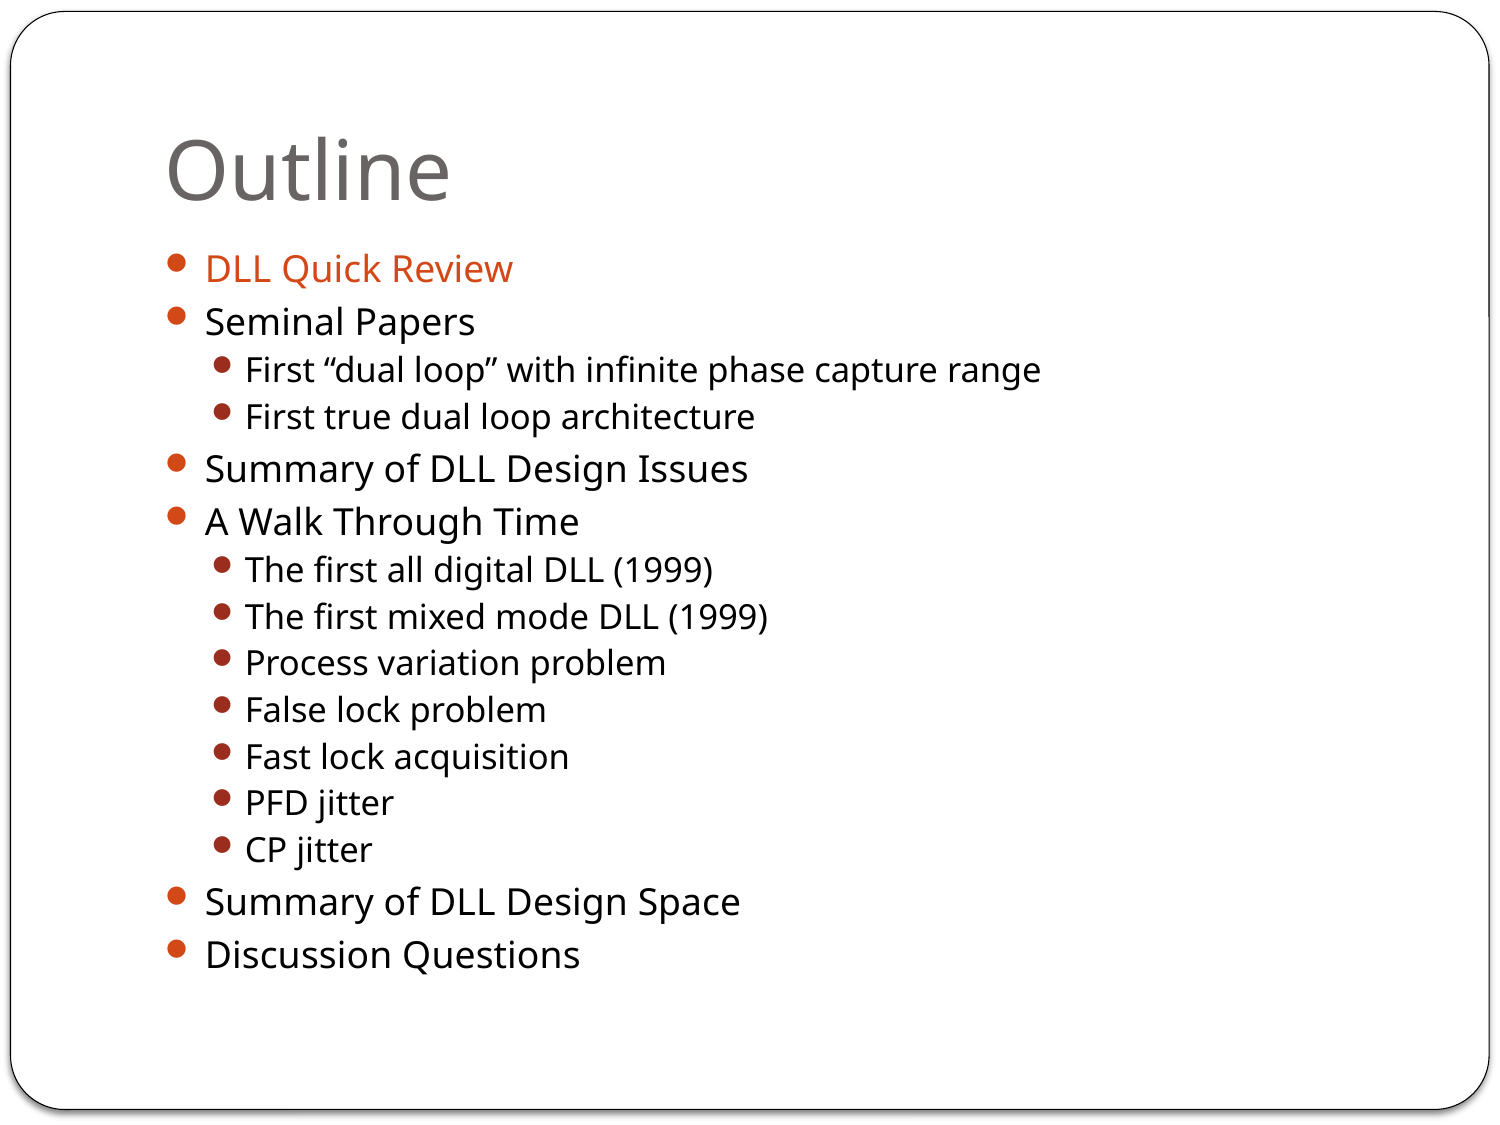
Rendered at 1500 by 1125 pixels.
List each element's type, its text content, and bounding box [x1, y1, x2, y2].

list DLL Quick Review Seminal Papers First “dual loop” with infinite phase capture range First true dual loop architecture Summary of DLL Design Issues A Walk Through Time The first all digital DLL (1999) The first mixed mode DLL (1999) Process variation problem False lock problem Fast lock acquisition PFD jitter CP jitter Summary of DLL Design Space Discussion Questions [150, 237, 1425, 988]
title Outline [150, 45, 1425, 233]
